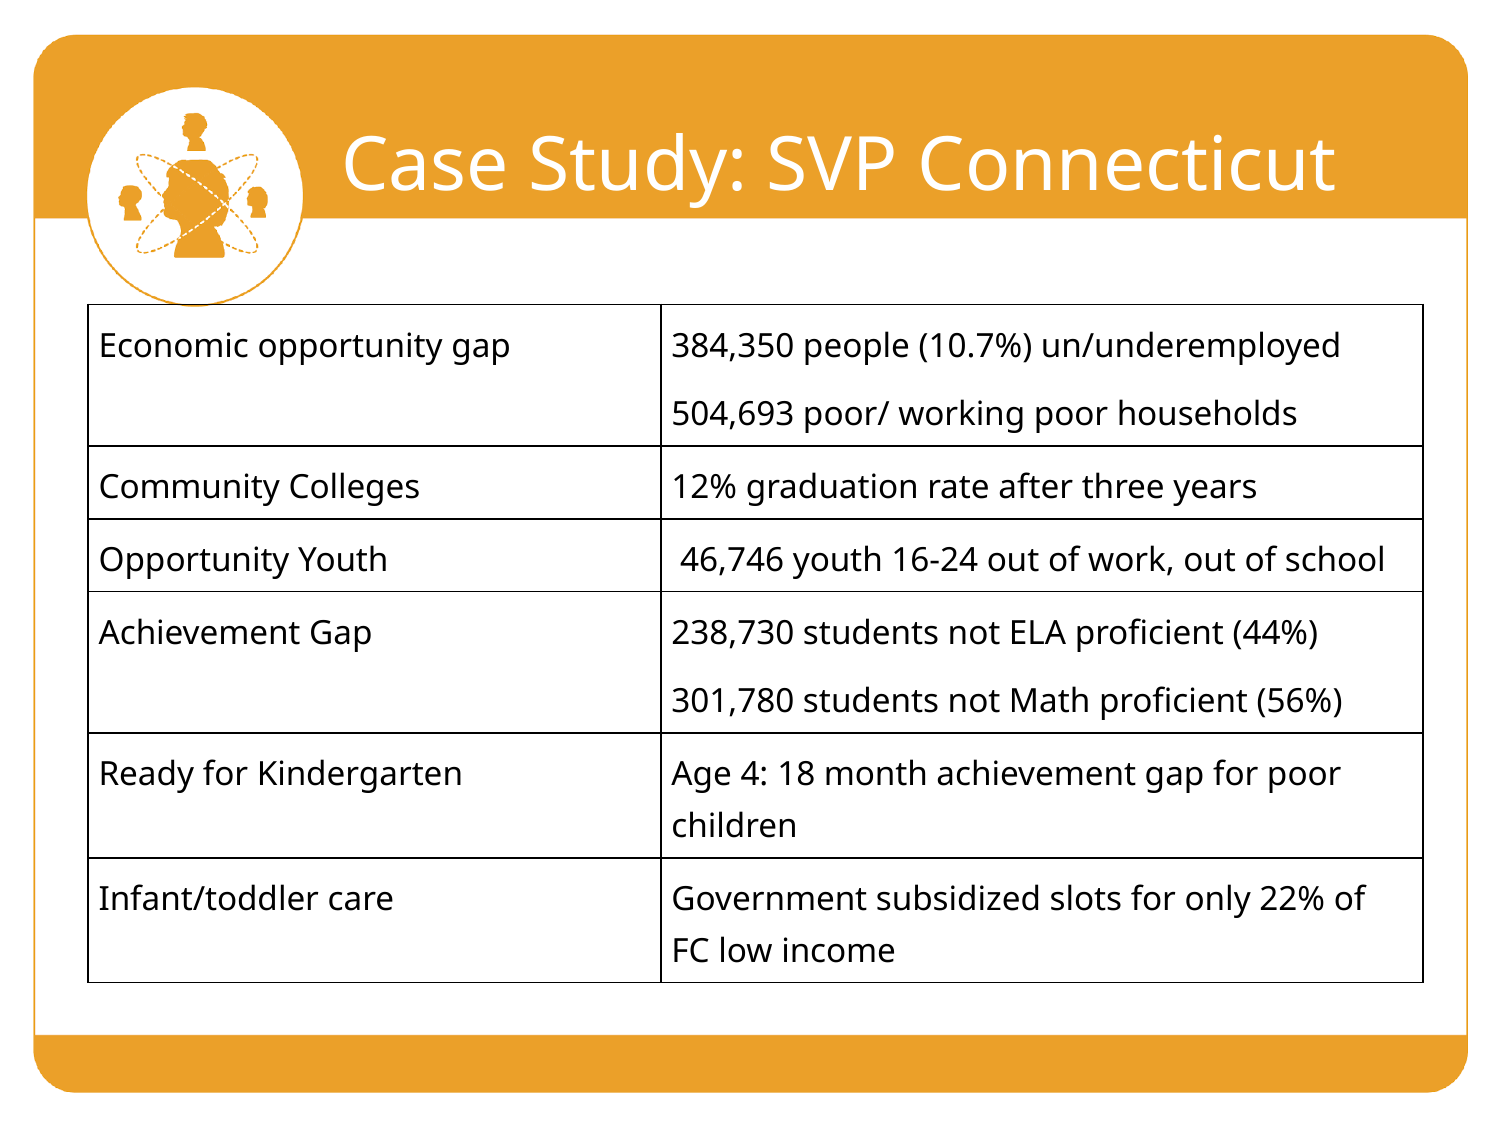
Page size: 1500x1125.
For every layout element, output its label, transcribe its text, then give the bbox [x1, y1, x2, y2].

table_cell Age 4: 18 month achievement gap for poor children [662, 734, 1422, 857]
table_cell Infant/toddler care [89, 859, 660, 982]
picture [0, 0, 1500, 1125]
table_cell 238,730 students not ELA proficient (44%) 301,780 students not Math proficient (56%) [662, 592, 1422, 732]
table_cell 12% graduation rate after three years [662, 447, 1422, 518]
table_cell Ready for Kindergarten [89, 734, 660, 857]
table_cell Government subsidized slots for only 22% of FC low income [662, 859, 1422, 982]
table_cell Opportunity Youth [89, 520, 660, 591]
table_cell Achievement Gap [89, 592, 660, 732]
text_box Case Study: SVP Connecticut [326, 108, 1500, 215]
table_header Economic opportunity gap [89, 305, 660, 445]
table_header 384,350 people (10.7%) un/underemployed 504,693 poor/ working poor households [662, 305, 1422, 445]
table_cell 46,746 youth 16-24 out of work, out of school [662, 520, 1422, 591]
table_cell Community Colleges [89, 447, 660, 518]
